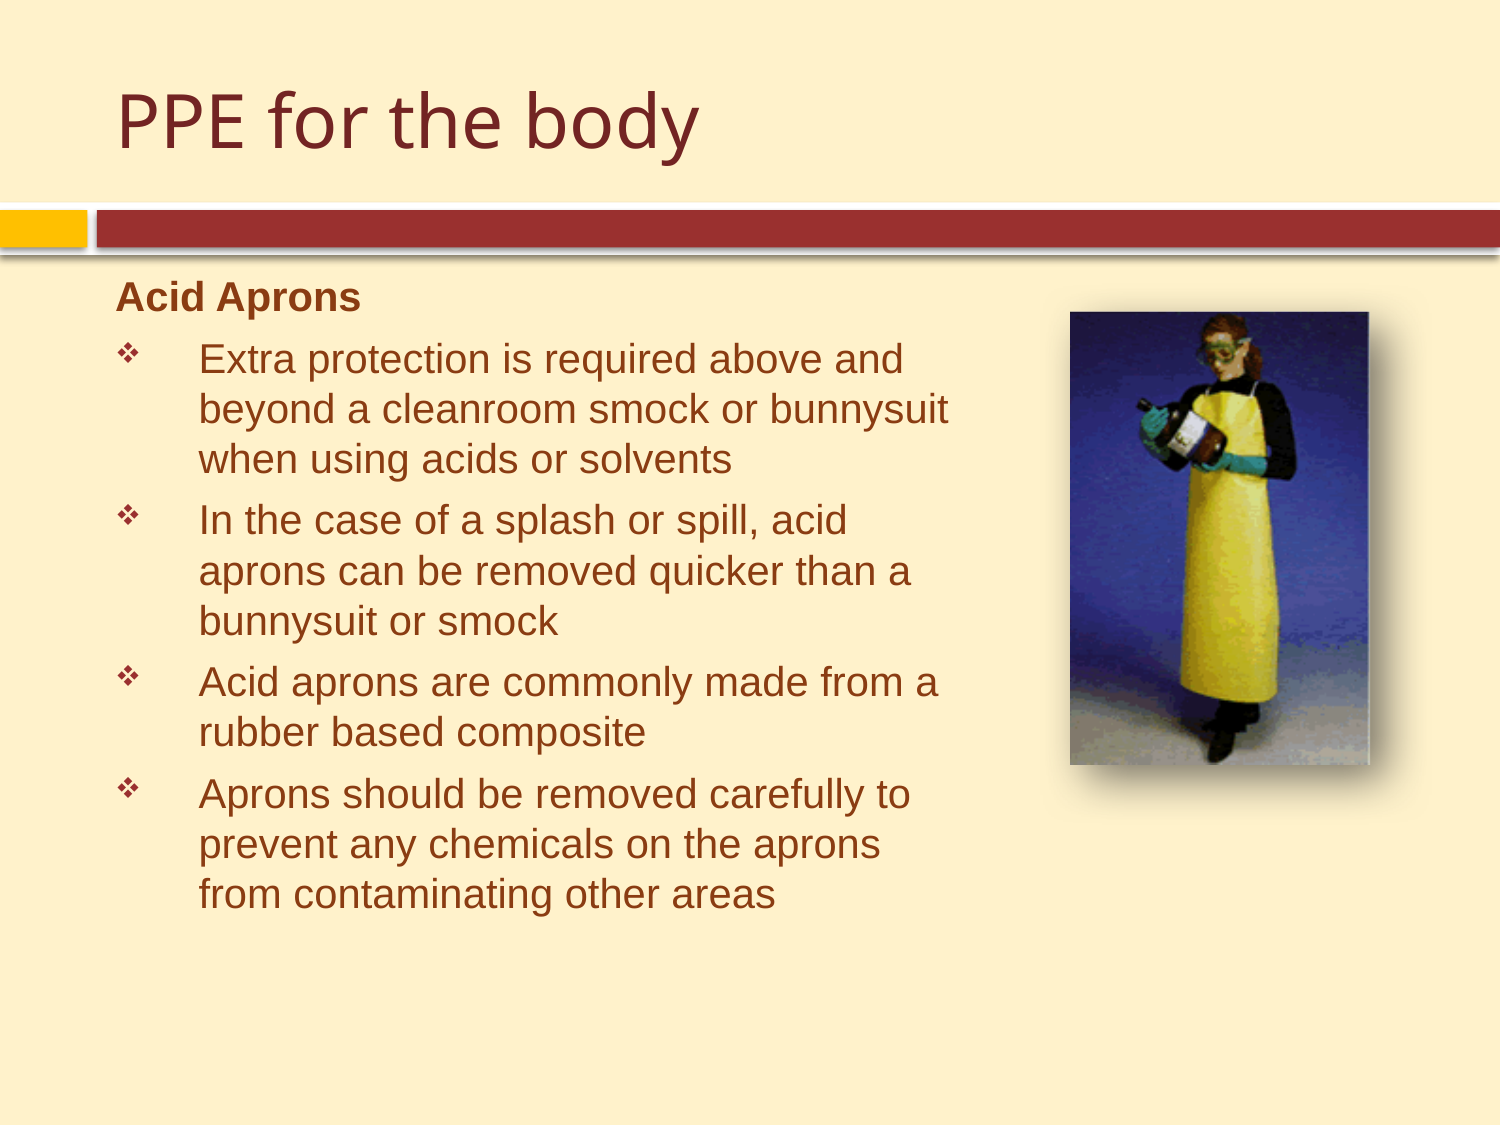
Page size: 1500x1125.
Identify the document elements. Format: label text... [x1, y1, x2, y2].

picture [1069, 309, 1373, 765]
title PPE for the body [100, 37, 1438, 200]
list Acid Aprons Extra protection is required above and beyond a cleanroom smock or bunnysuit when using acids or solvents In the case of a splash or spill, acid aprons can be removed quicker than a bunnysuit or smock Acid aprons are commonly made from a rubber based composite Aprons should be removed carefully to prevent any chemicals on the aprons from contaminating other areas [100, 262, 968, 1000]
